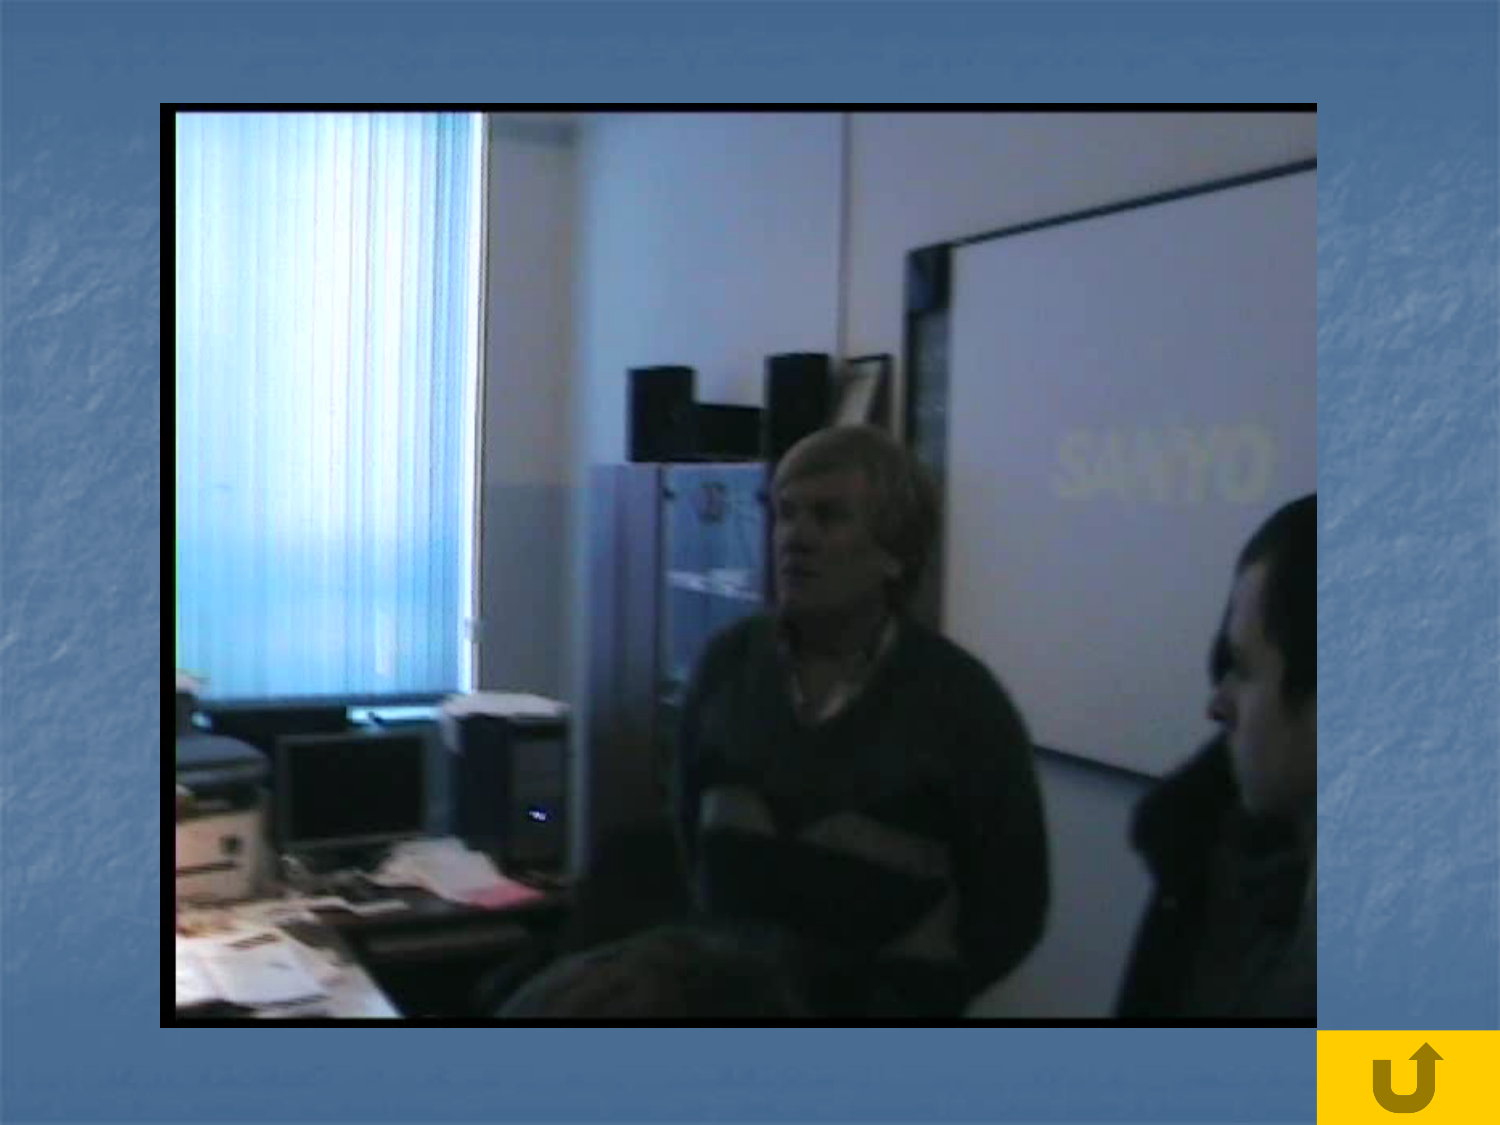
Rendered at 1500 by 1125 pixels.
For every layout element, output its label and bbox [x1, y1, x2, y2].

text_box [1316, 1030, 1500, 1125]
list [159, 102, 1318, 1029]
